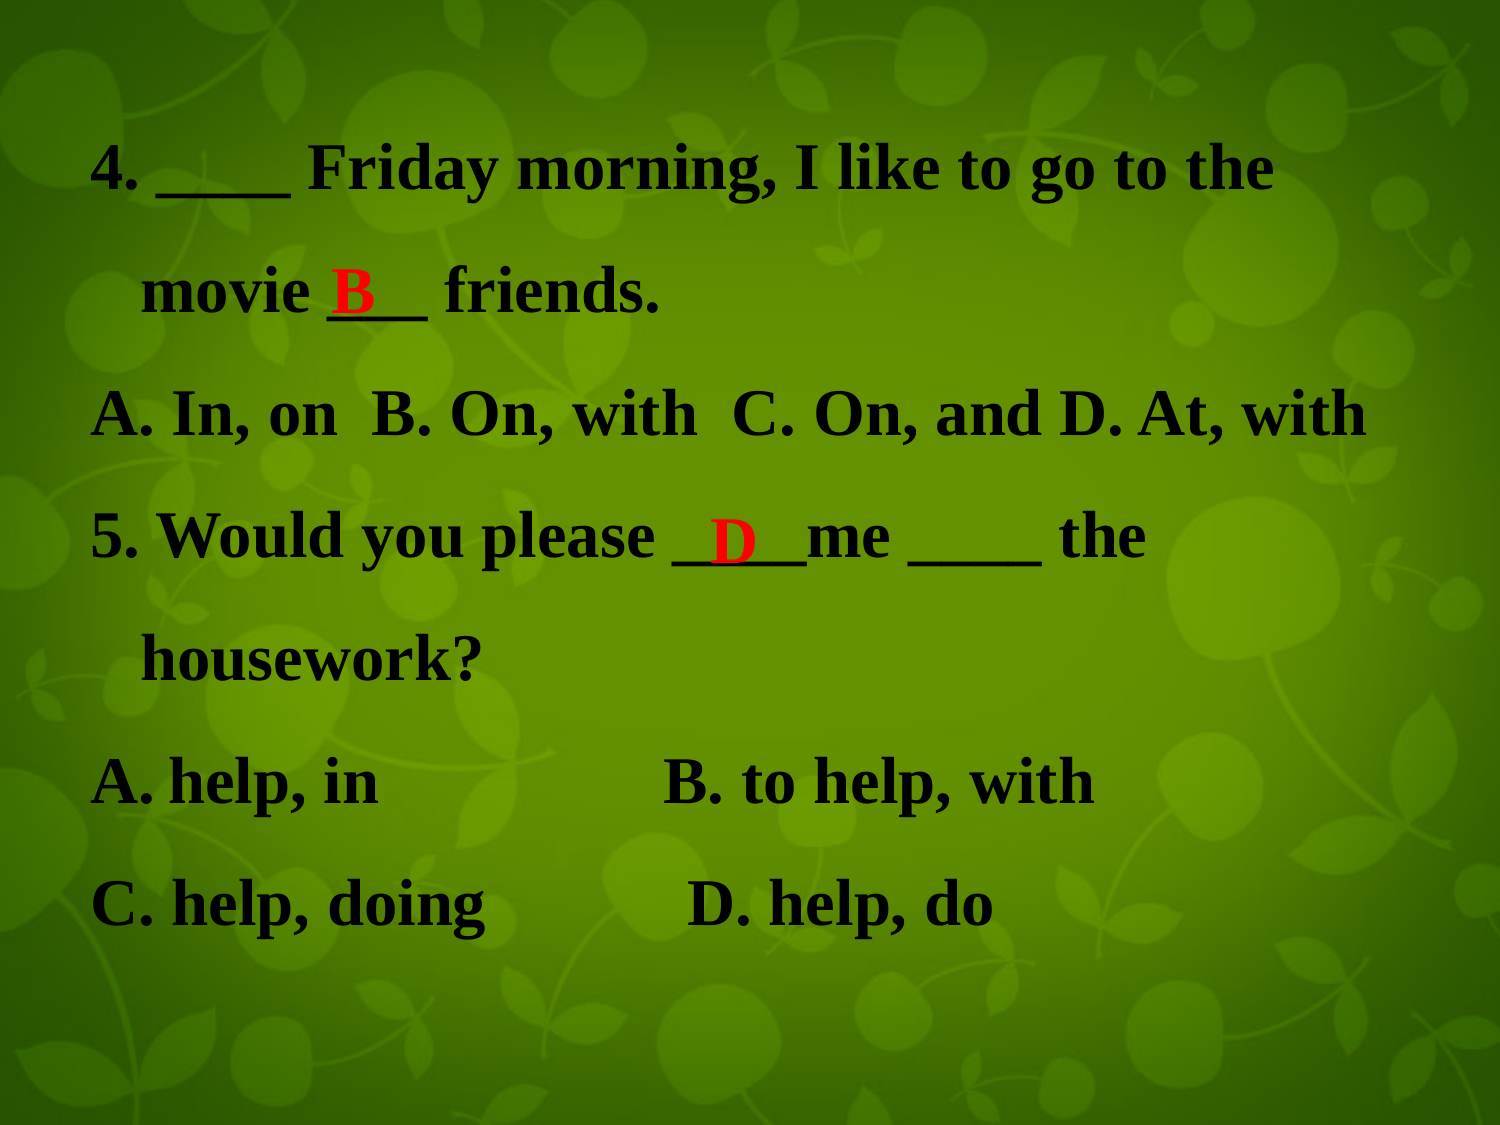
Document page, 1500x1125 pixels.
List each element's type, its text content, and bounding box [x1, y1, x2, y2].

text_box B [312, 237, 407, 337]
list 4. ____ Friday morning, I like to go to the movie ___ friends. A. In, on B. On, with C. On, and D. At, with 5. Would you please ____me ____ the housework? help, in B. to help, with C. help, doing D. help, do [75, 99, 1425, 1015]
text_box D [687, 487, 798, 587]
picture [0, 0, 1500, 1125]
